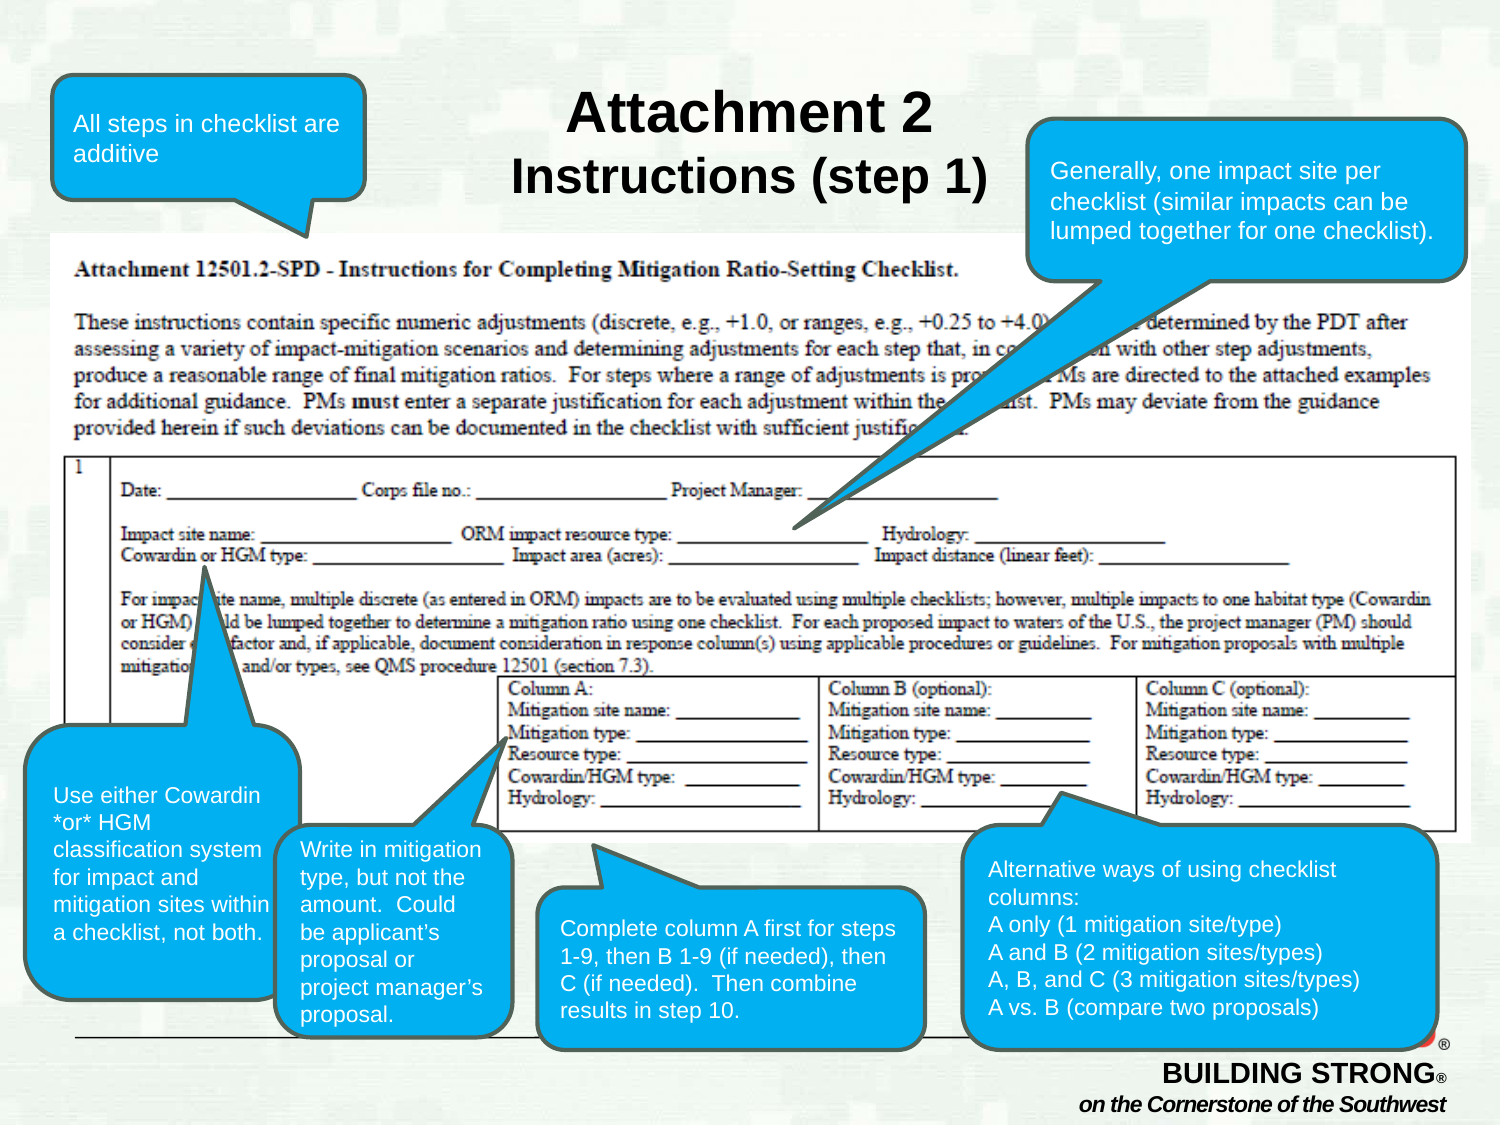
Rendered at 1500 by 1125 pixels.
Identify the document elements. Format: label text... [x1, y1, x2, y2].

picture [0, 0, 1500, 1125]
text_box Write in mitigation type, but not the amount. Could be applicant’s proposal or project manager’s proposal. [272, 851, 515, 1040]
text_box Alternative ways of using checklist columns: A only (1 mitigation site/type) A and B (2 mitigation sites/types) A, B, and C (3 mitigation sites/types) A vs. B (compare two proposals) [960, 851, 1440, 1053]
title Attachment 2 Instructions (step 1) [74, 44, 1426, 232]
text_box Use either Cowardin *or* HGM classification system for impact and mitigation sites within a checklist, not both. [22, 731, 273, 1003]
text_box Complete column A first for steps 1-9, then B 1-9 (if needed), then C (if needed). Then combine results in step 10. [535, 851, 928, 1053]
text_box Generally, one impact site per checklist (similar impacts can be lumped together for one checklist). [1025, 116, 1469, 233]
text_box All steps in checklist are additive [50, 72, 367, 232]
